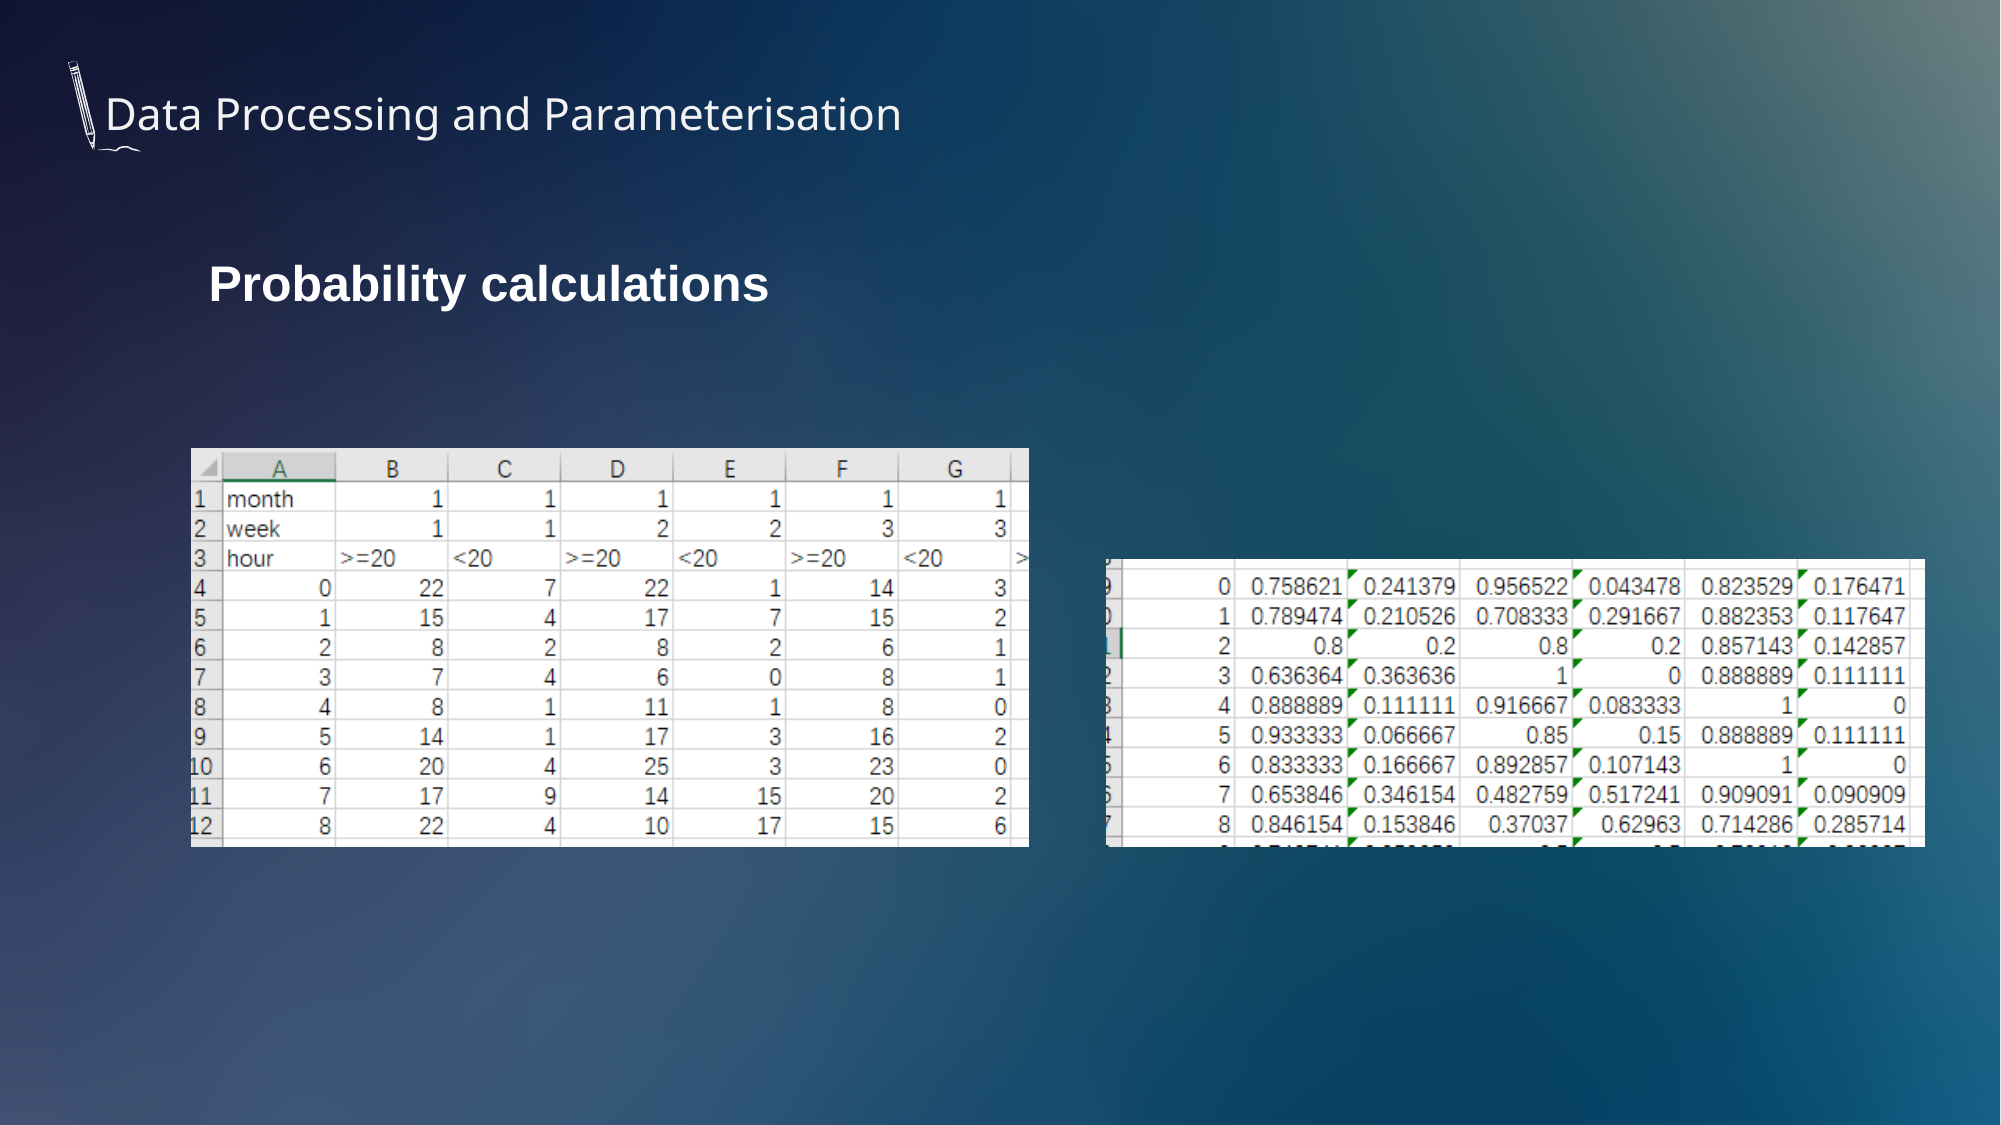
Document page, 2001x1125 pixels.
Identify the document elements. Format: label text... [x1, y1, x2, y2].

text_box Data Processing and Parameterisation [141, 78, 1106, 147]
text_box Probability calculations [193, 243, 785, 319]
picture [0, 0, 2001, 1125]
